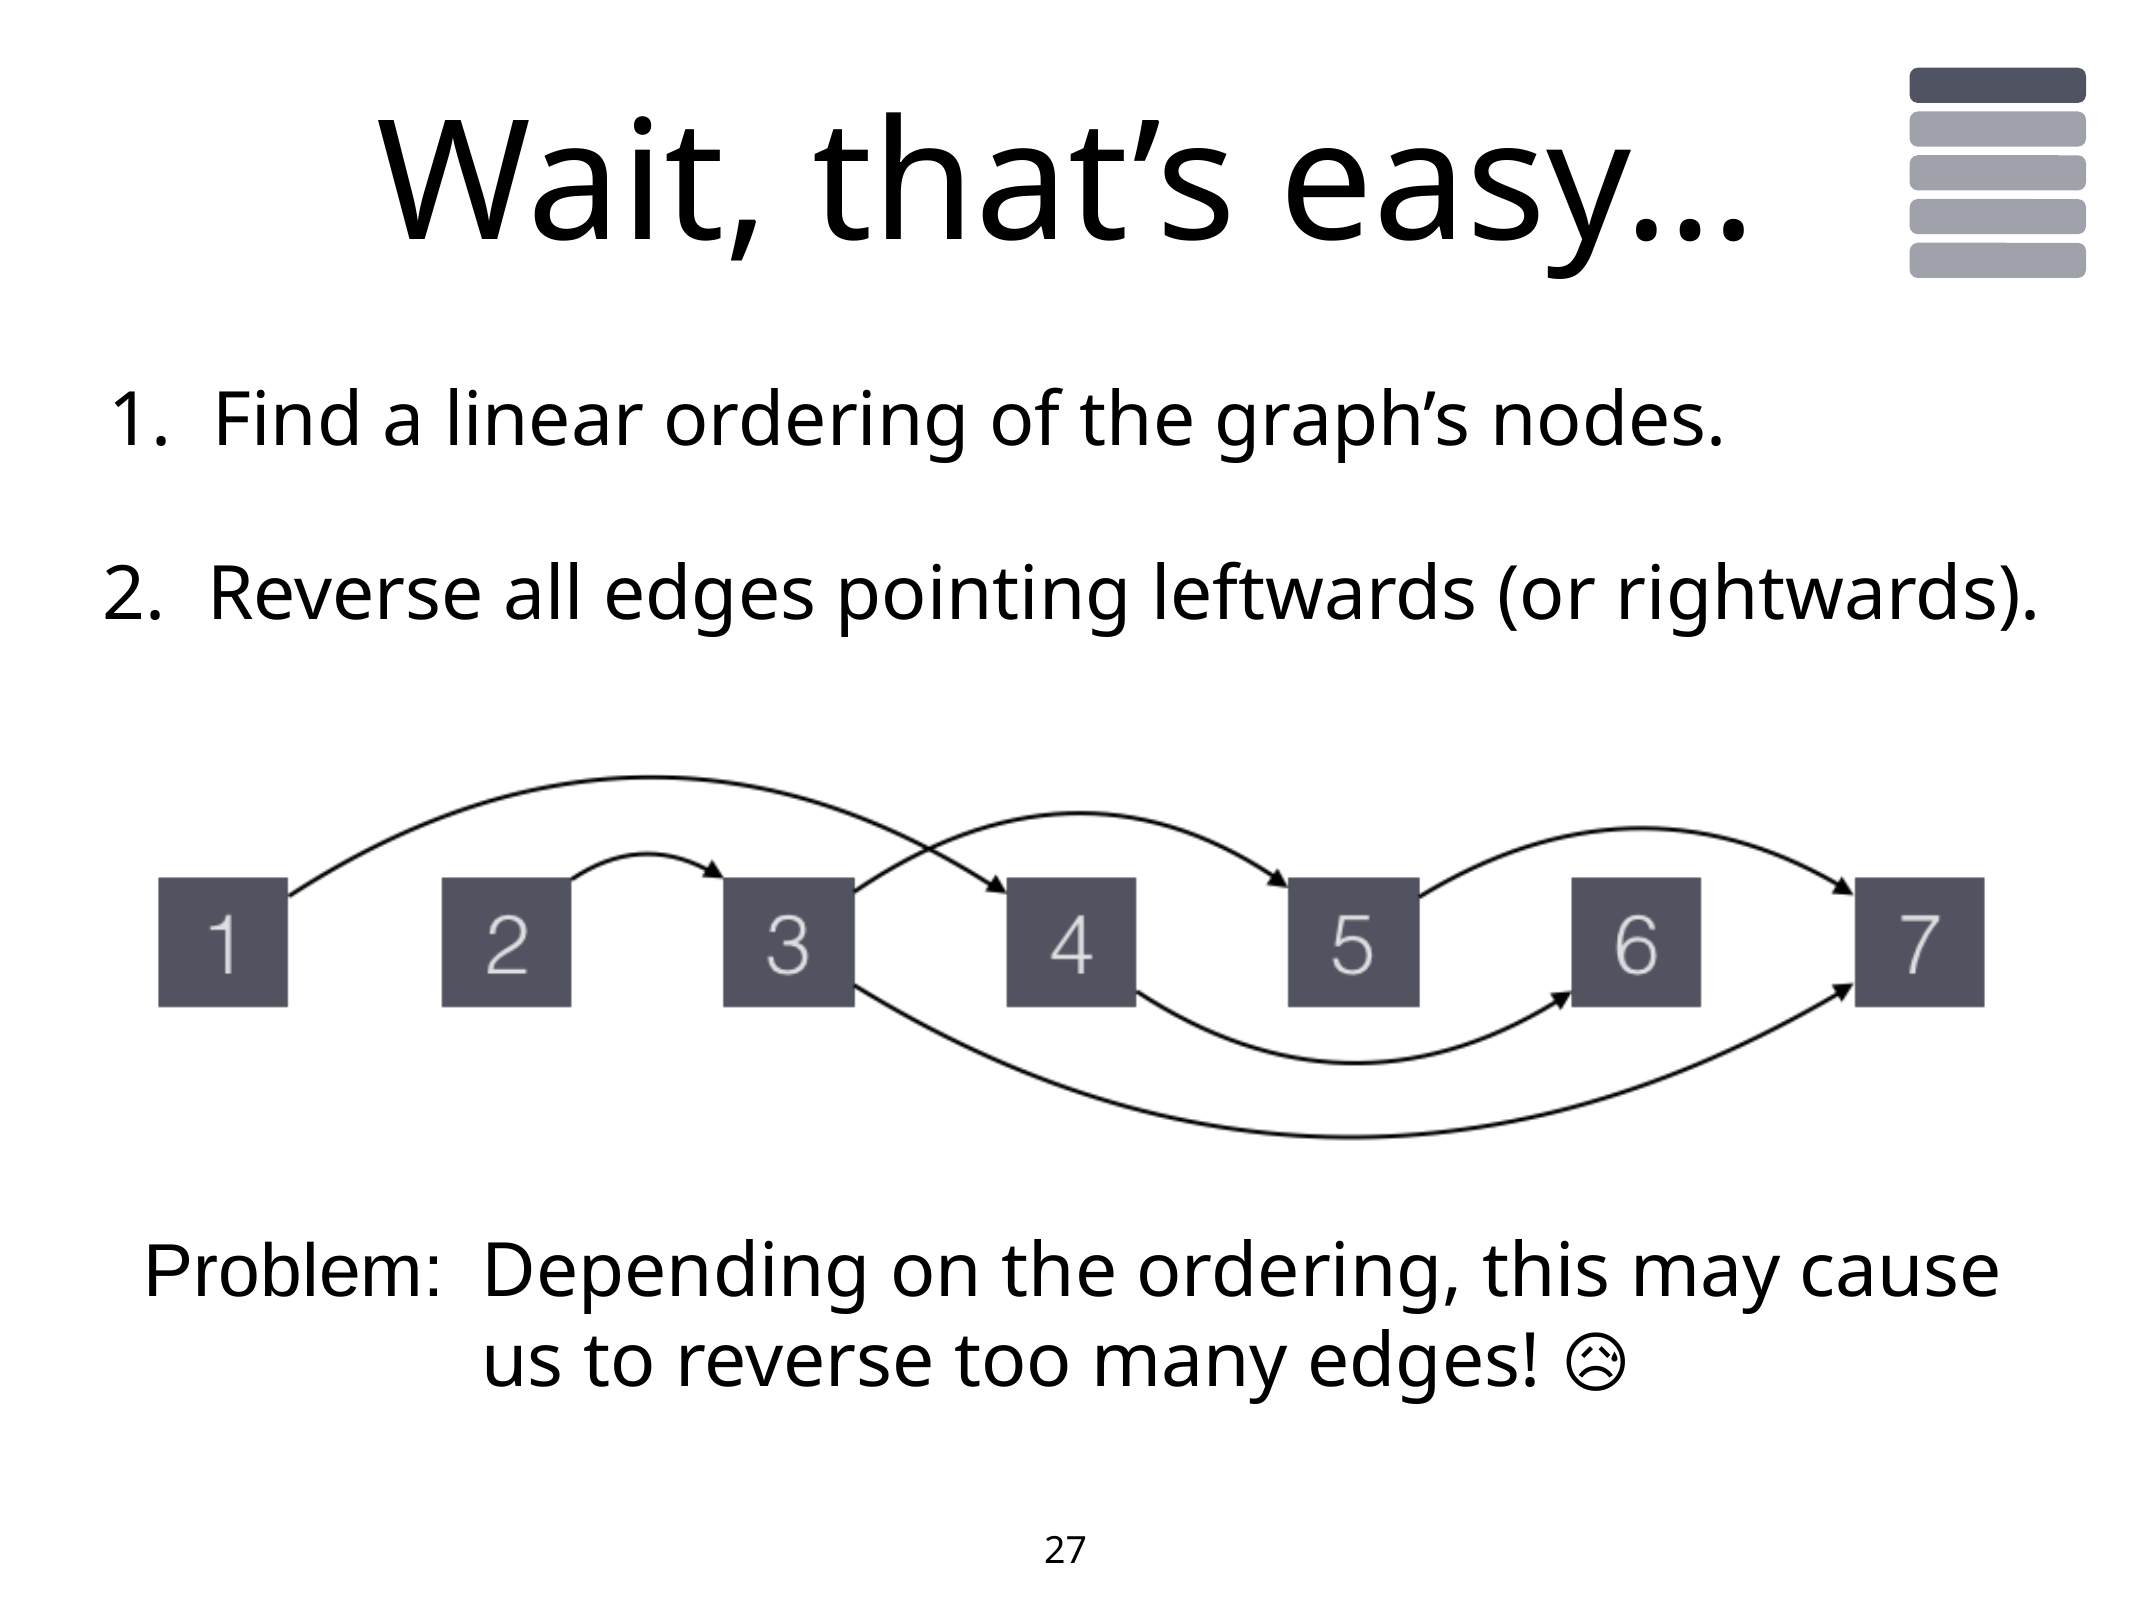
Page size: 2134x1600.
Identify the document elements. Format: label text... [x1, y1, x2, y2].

text_box Reverse all edges pointing leftwards (or rightwards). [94, 536, 2050, 643]
text_box Depending on the ordering, this may cause us to reverse too many edges! 😥 [473, 1213, 2012, 1411]
picture [157, 773, 1987, 1144]
text_box Problem: [135, 1213, 453, 1320]
slide_number 27 [1034, 1517, 1097, 1581]
title Wait, that’s easy… [155, 0, 1978, 351]
text_box Find a linear ordering of the graph’s nodes. [100, 362, 1736, 469]
